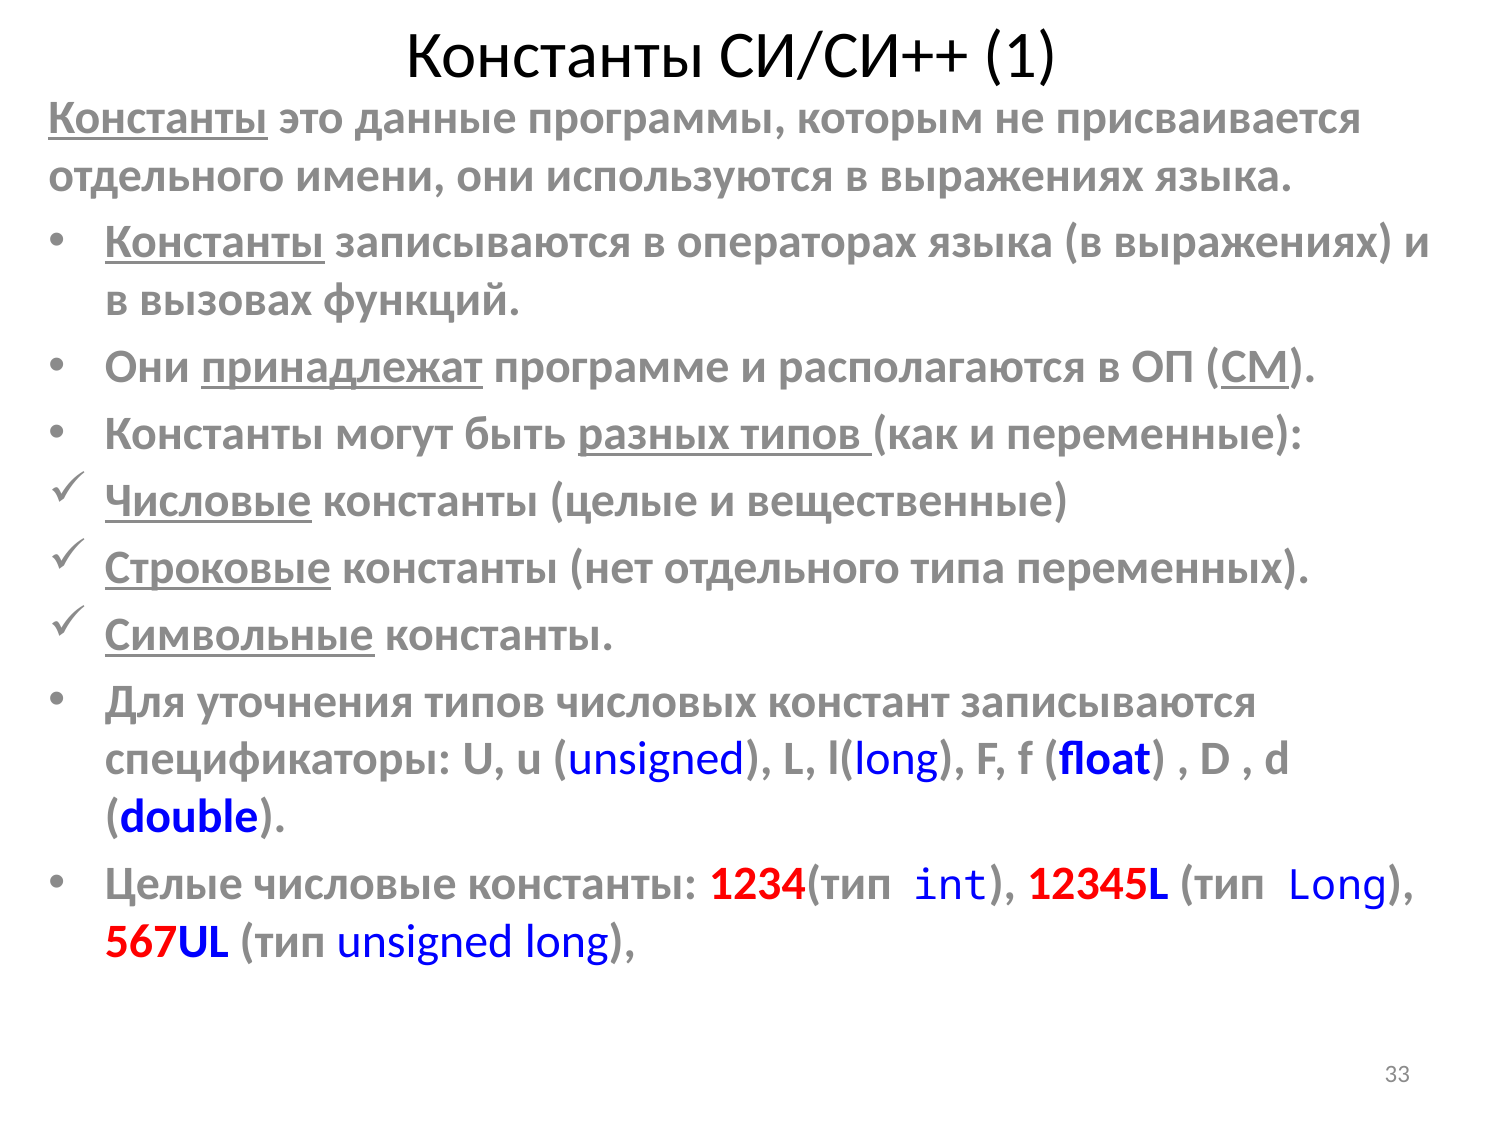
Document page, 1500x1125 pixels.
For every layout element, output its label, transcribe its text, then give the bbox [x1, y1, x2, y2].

slide_number 33 [1074, 1042, 1425, 1103]
text_box Константы это данные программы, которым не присваивается отдельного имени, они используются в выражениях языка. Константы записываются в операторах языка (в выражениях) и в вызовах функций. Они принадлежат программе и располагаются в ОП (СМ). Константы могут быть разных типов (как и переменные): Числовые константы (целые и вещественные) Строковые константы (нет отдельного типа переменных). Символьные константы. Для уточнения типов числовых констант записываются спецификаторы: U, u (unsigned), L, l(long), F, f (float) , D , d (double). Целые числовые константы: 1234(тип int), 12345L (тип Long), 567UL (тип unsigned long), [33, 78, 1457, 1024]
title Константы СИ/СИ++ (1) [159, 0, 1306, 78]
